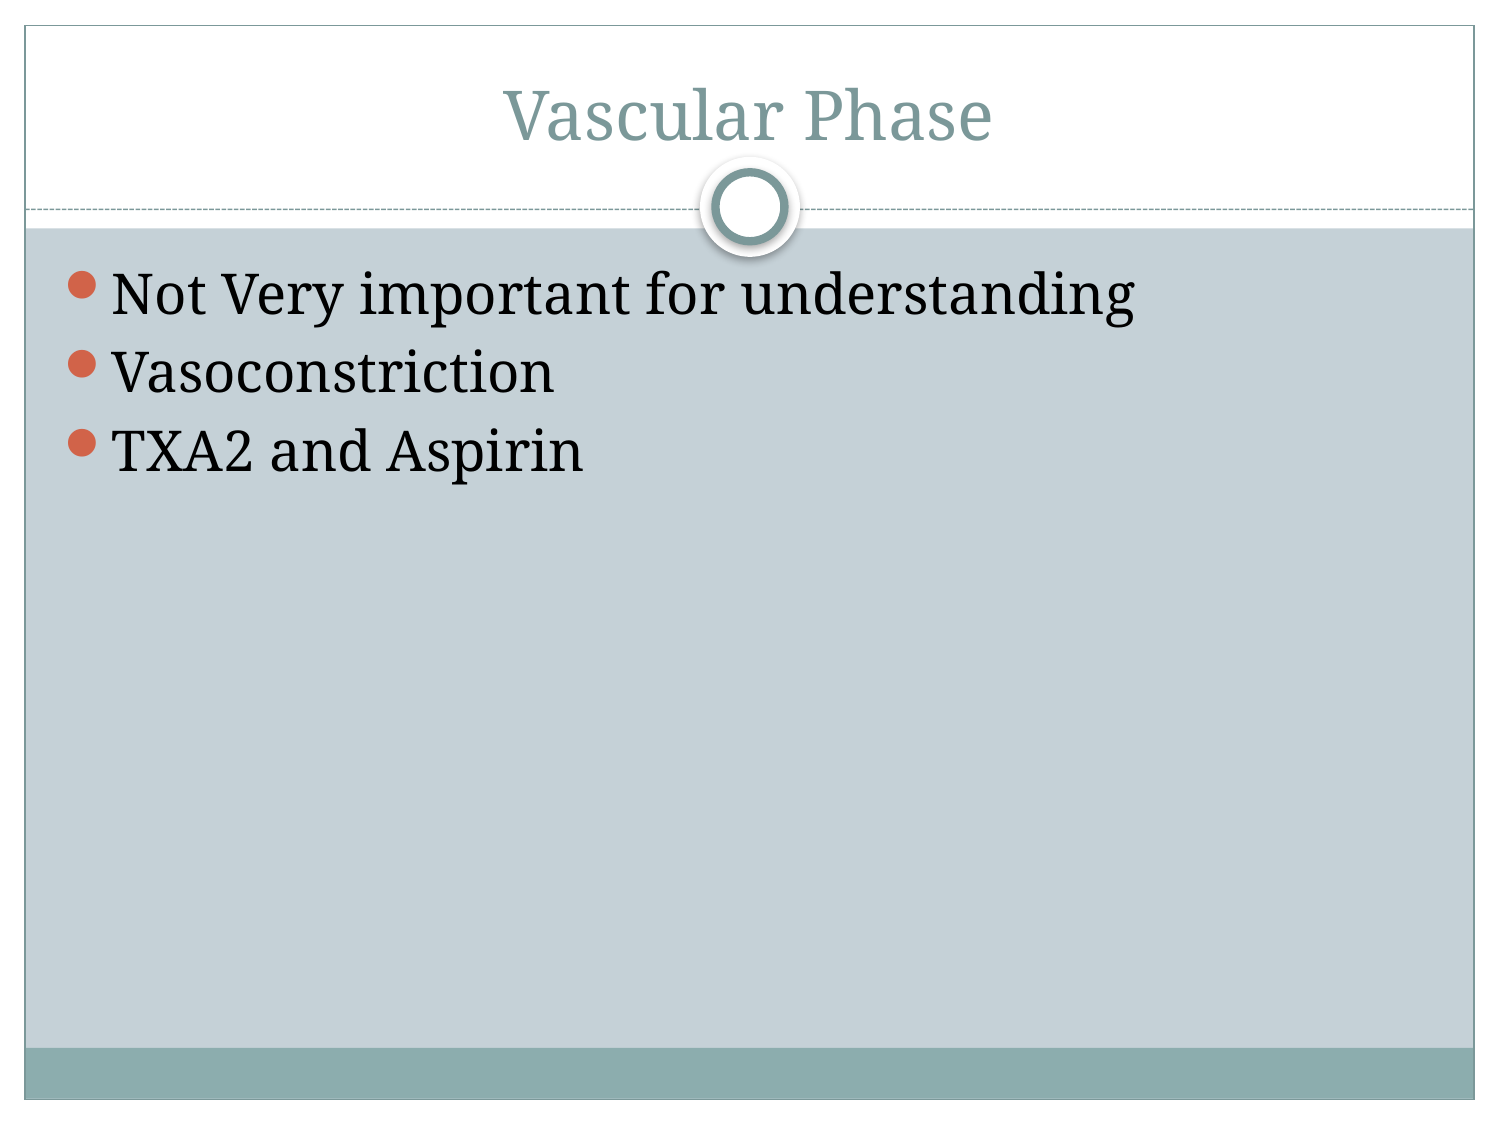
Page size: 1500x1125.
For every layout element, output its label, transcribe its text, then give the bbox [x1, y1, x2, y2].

list Not Very important for understanding Vasoconstriction TXA2 and Aspirin [49, 250, 1445, 1001]
title Vascular Phase [49, 37, 1450, 162]
